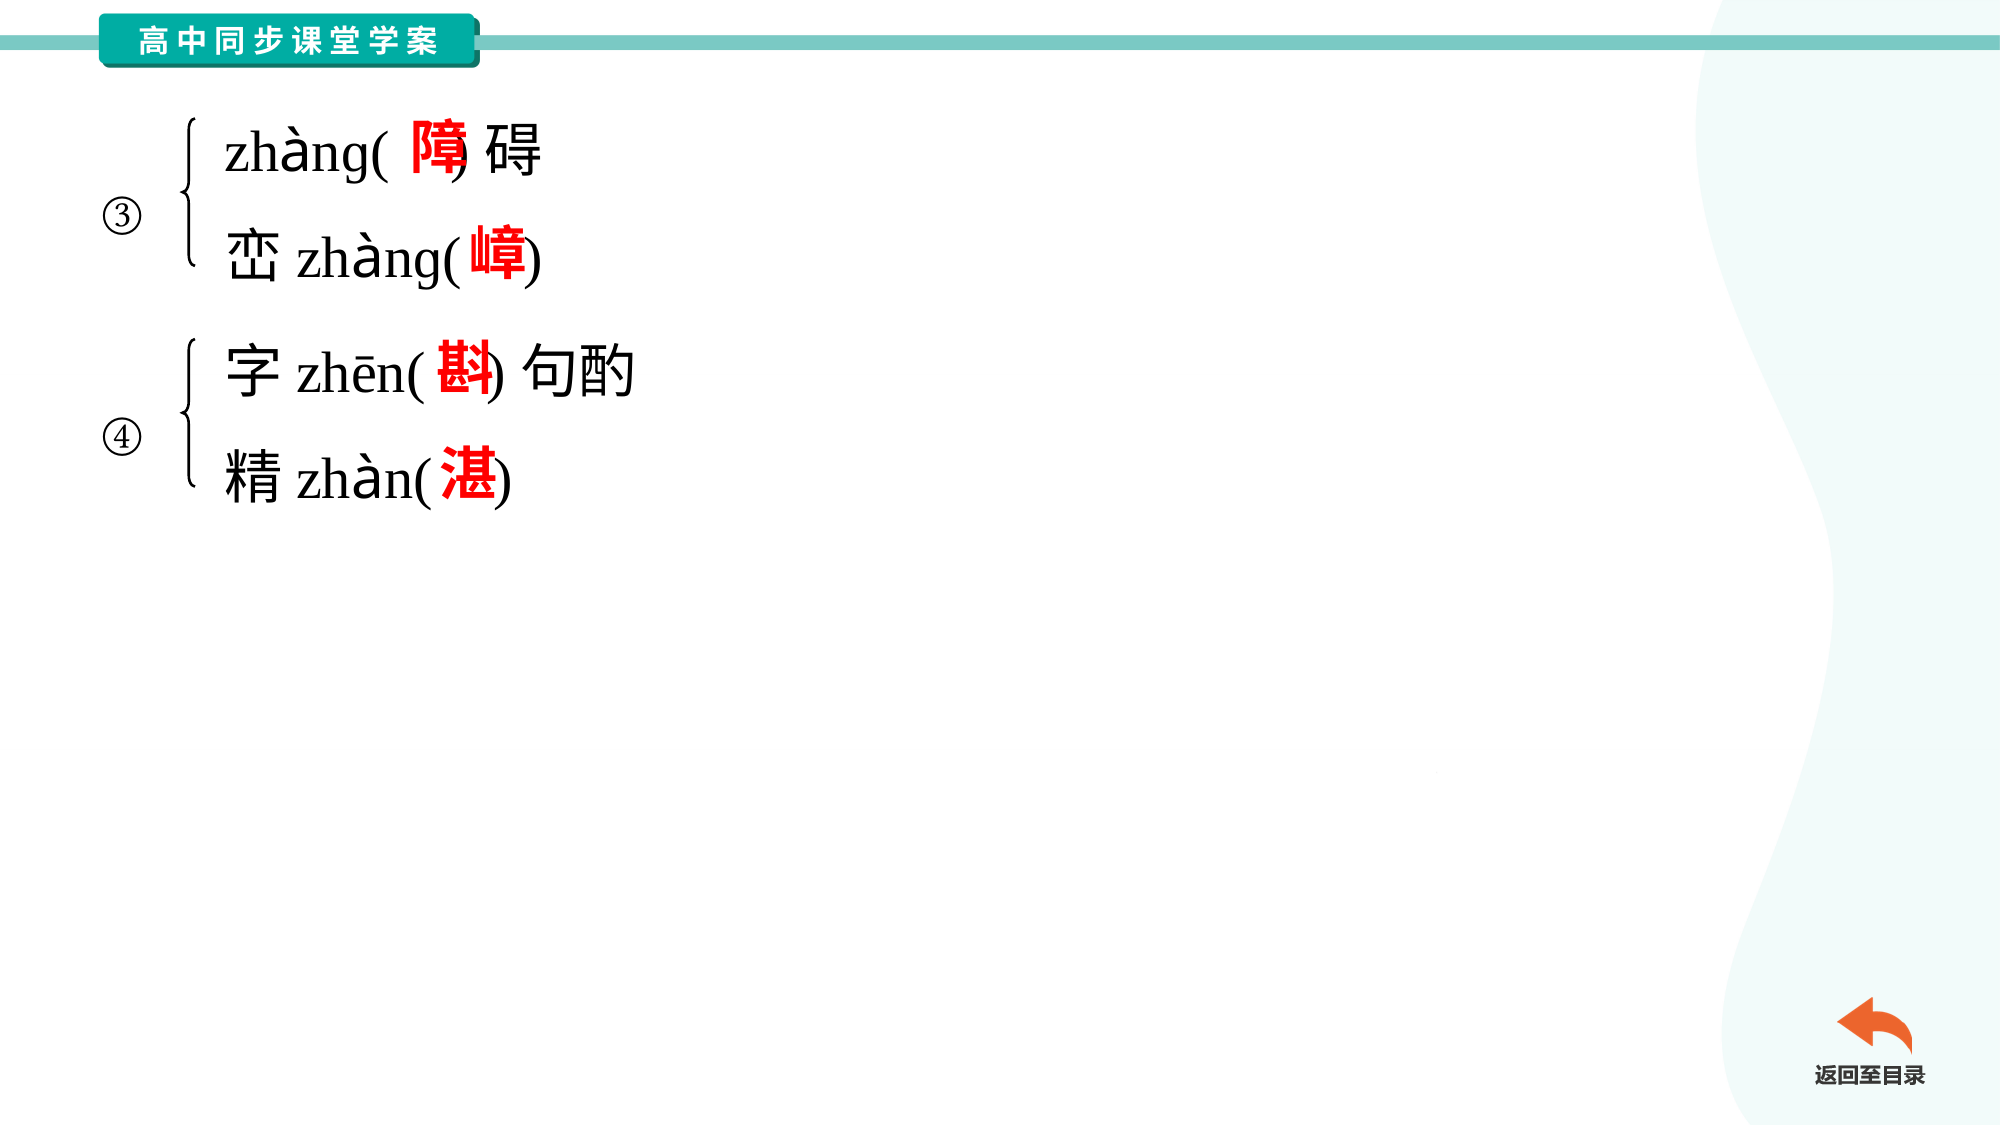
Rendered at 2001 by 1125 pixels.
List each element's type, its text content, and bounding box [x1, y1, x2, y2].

text_box 斟 [414, 298, 516, 401]
text_box 字zhēn( )句酌 精zhàn( ) [224, 297, 694, 510]
text_box 嶂 [447, 184, 549, 287]
text_box [181, 117, 196, 267]
picture [0, 0, 2000, 1125]
text_box [181, 338, 196, 488]
text_box ③ [100, 139, 187, 246]
text_box ④ [100, 360, 187, 467]
text_box 湛 [418, 404, 520, 508]
text_box 障 [389, 78, 491, 181]
text_box zhànɡ( )碍 峦zhànɡ( ) [224, 76, 610, 290]
